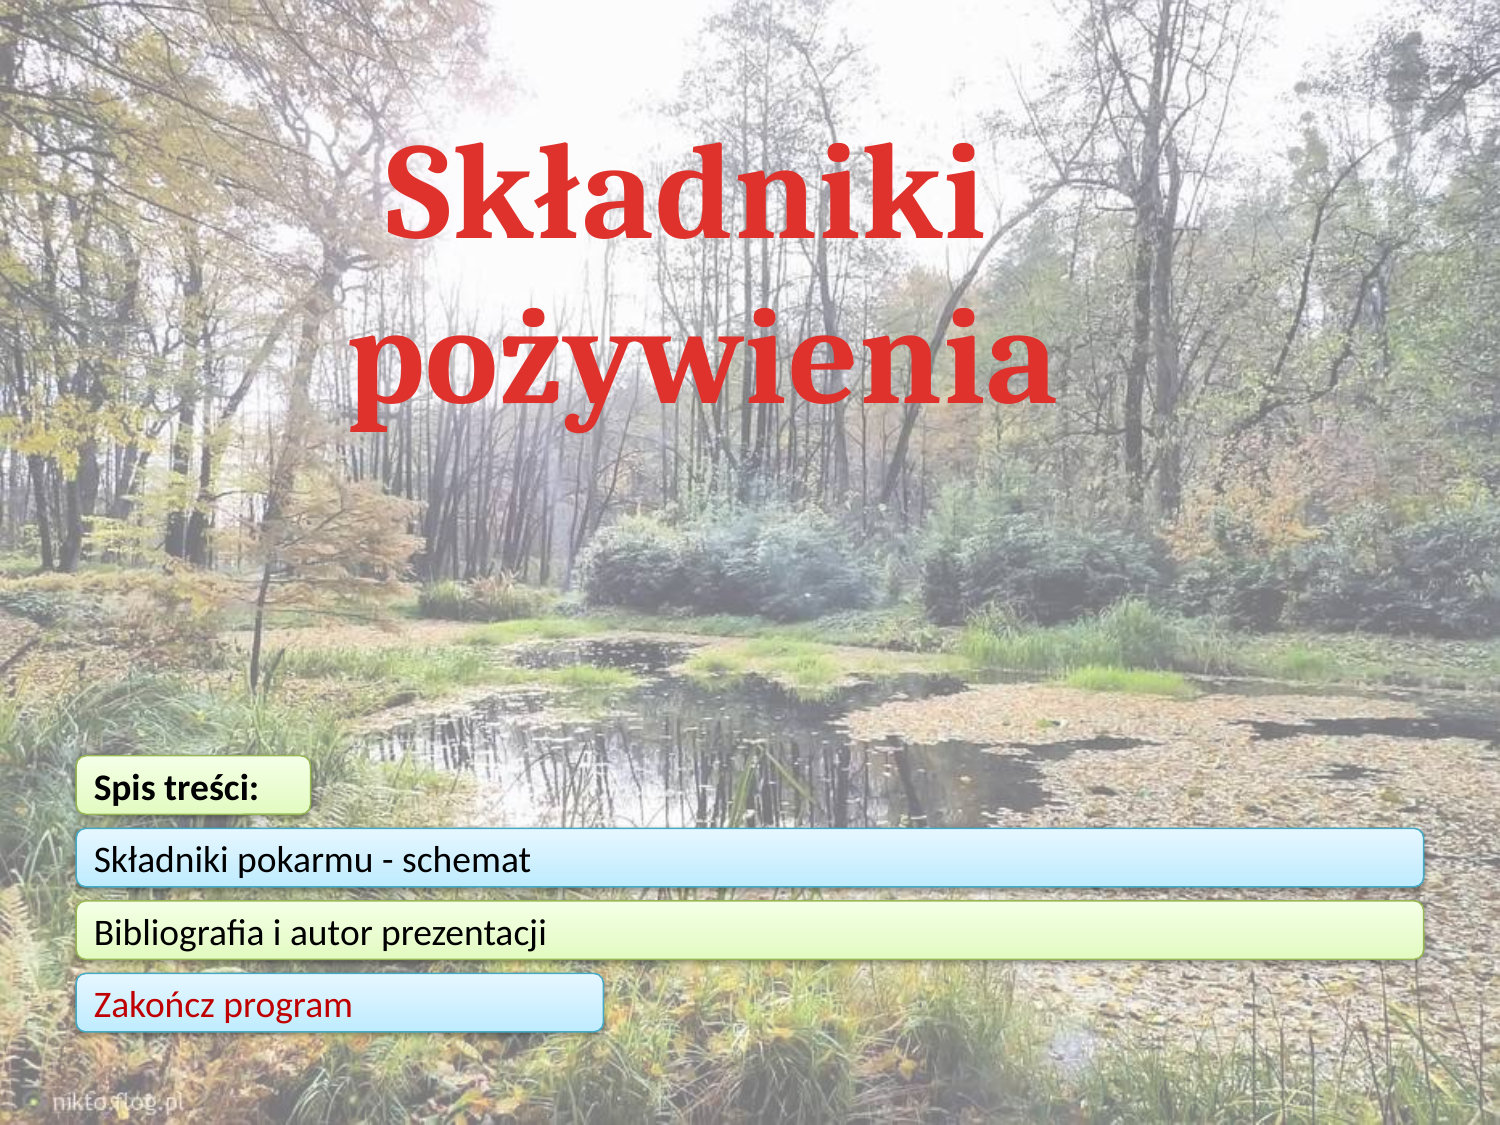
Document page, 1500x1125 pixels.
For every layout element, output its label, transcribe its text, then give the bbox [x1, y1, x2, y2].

text_box Składniki pożywienia [331, 93, 1076, 439]
text_box Składniki pokarmu - schemat [75, 827, 1425, 888]
text_box Spis treści: [75, 754, 312, 816]
text_box Zakończ program [75, 972, 605, 1033]
text_box Bibliografia i autor prezentacji [75, 900, 1425, 961]
